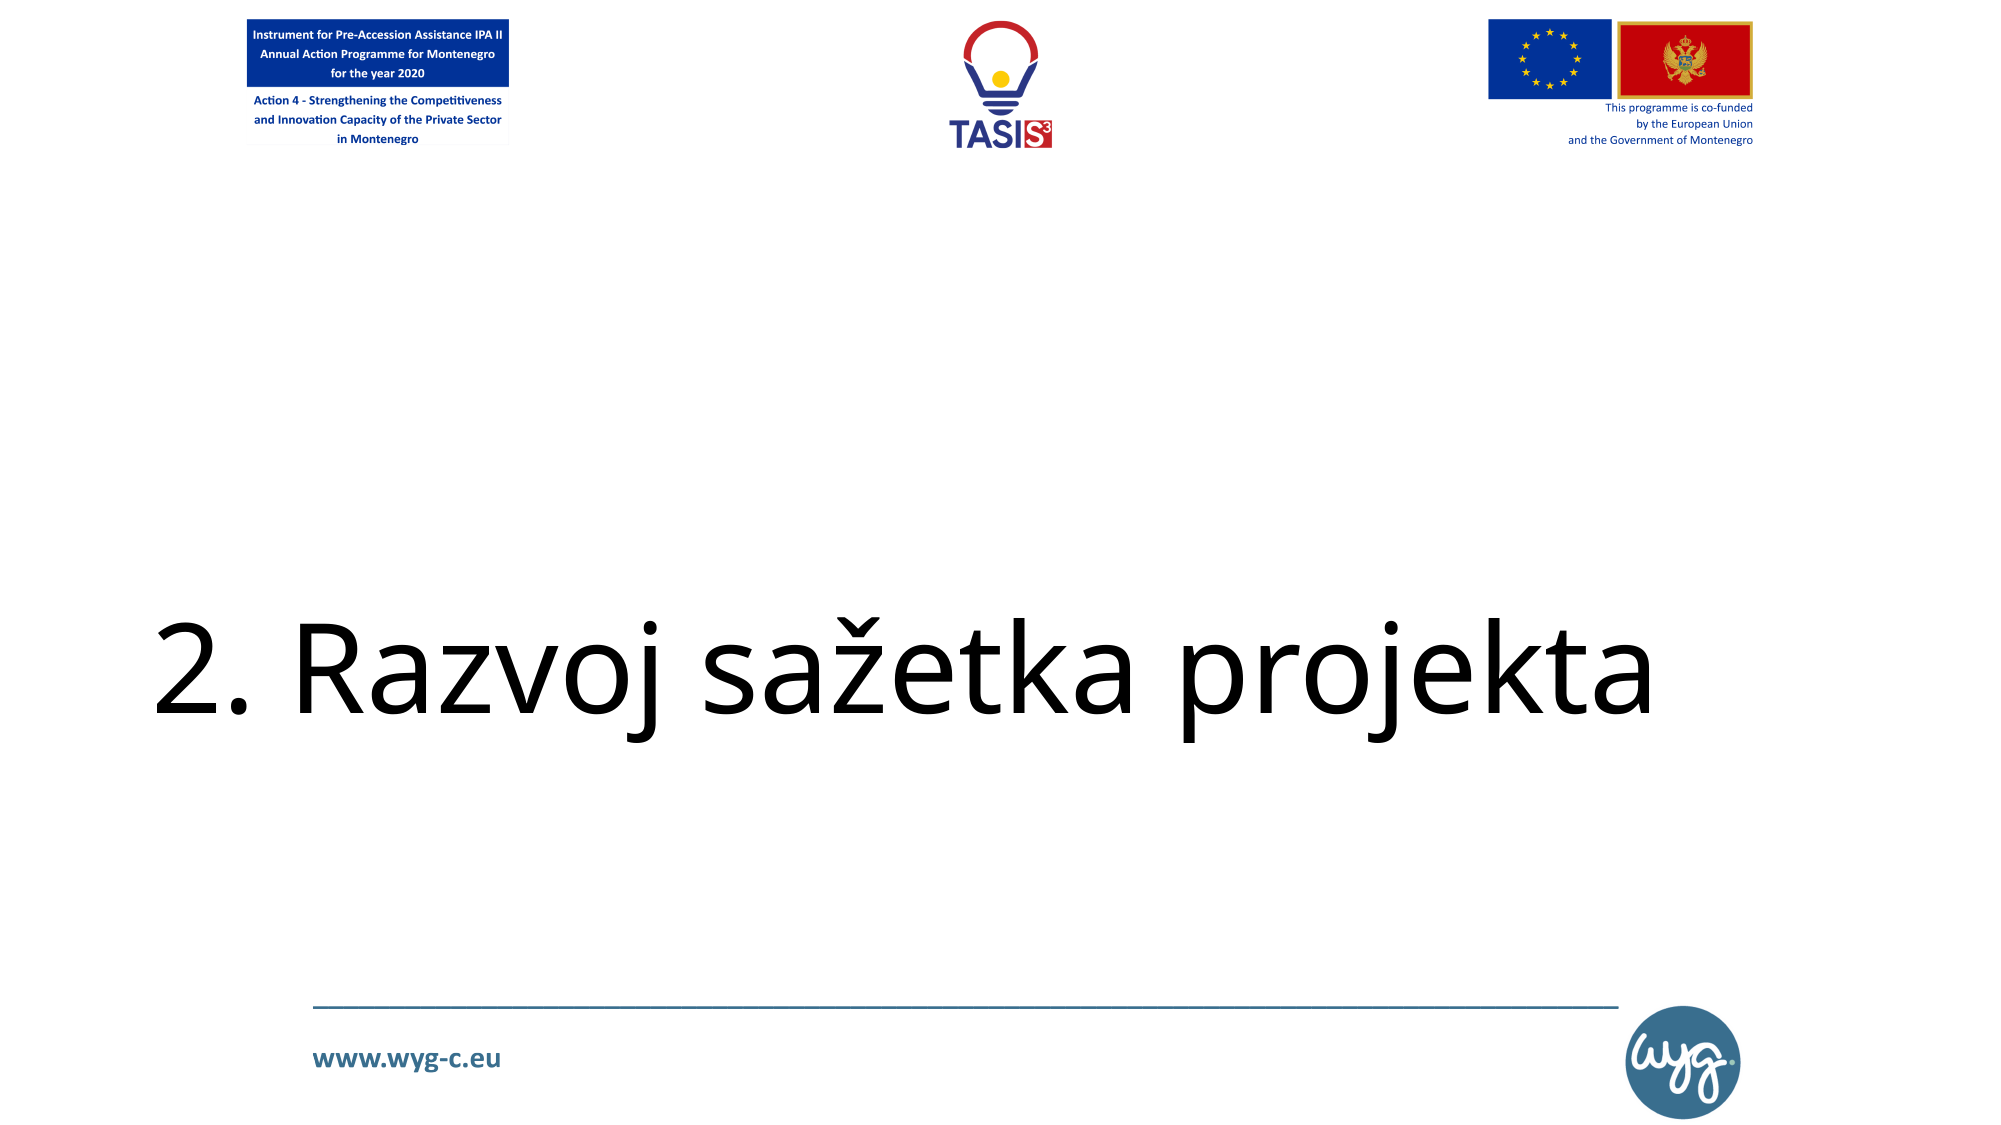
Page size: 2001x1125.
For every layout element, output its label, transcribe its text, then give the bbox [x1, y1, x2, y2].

picture [246, 19, 1753, 149]
title 2. Razvoj sažetka projekta [136, 280, 1862, 749]
picture [312, 1000, 1743, 1125]
